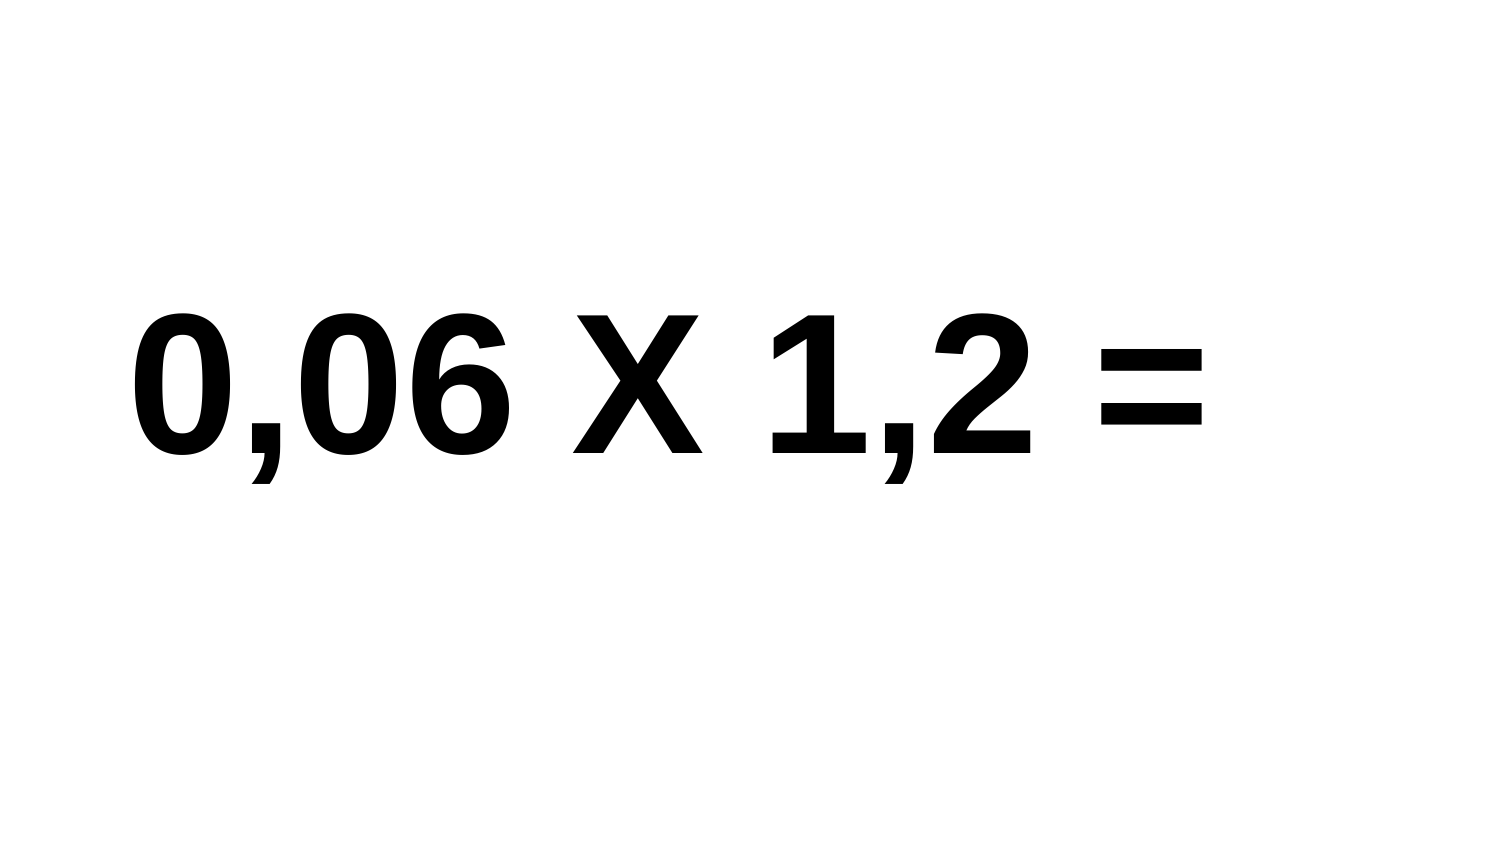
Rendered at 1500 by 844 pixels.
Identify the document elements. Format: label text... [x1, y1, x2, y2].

text_box 0,06 X 1,2 = [112, 318, 1388, 509]
